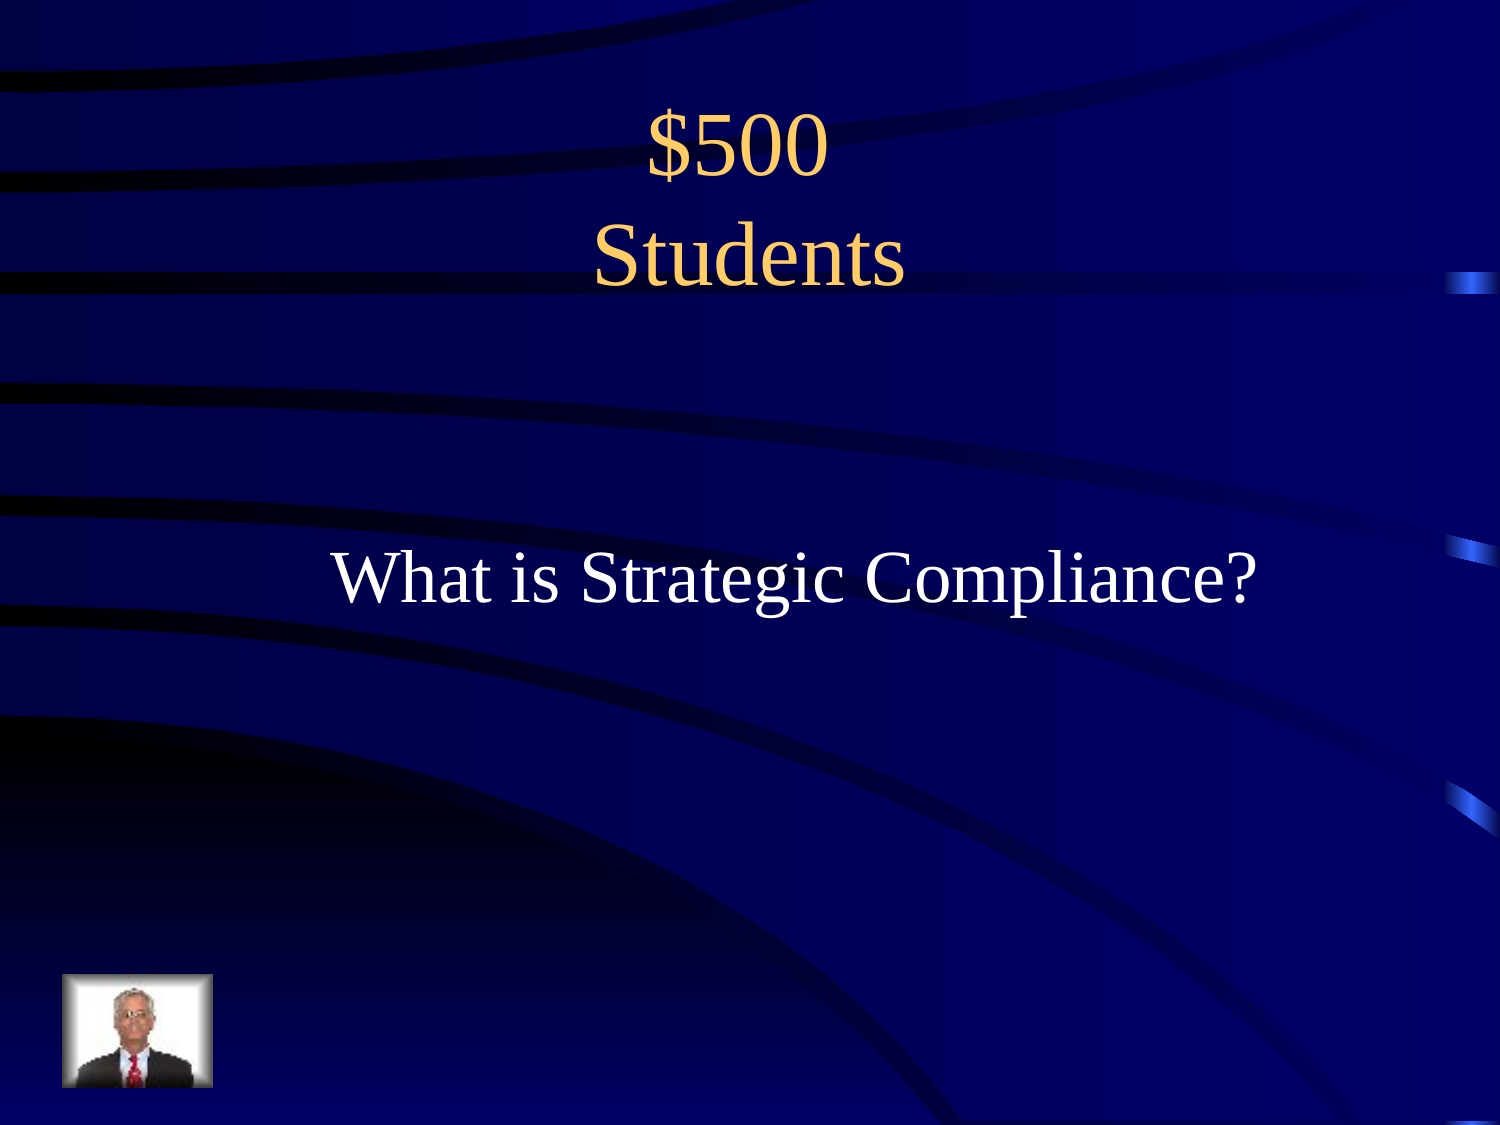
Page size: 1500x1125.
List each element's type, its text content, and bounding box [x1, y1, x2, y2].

title $500 Students [112, 99, 1388, 288]
picture [62, 974, 213, 1088]
text_box What is Strategic Compliance? [315, 519, 1276, 625]
